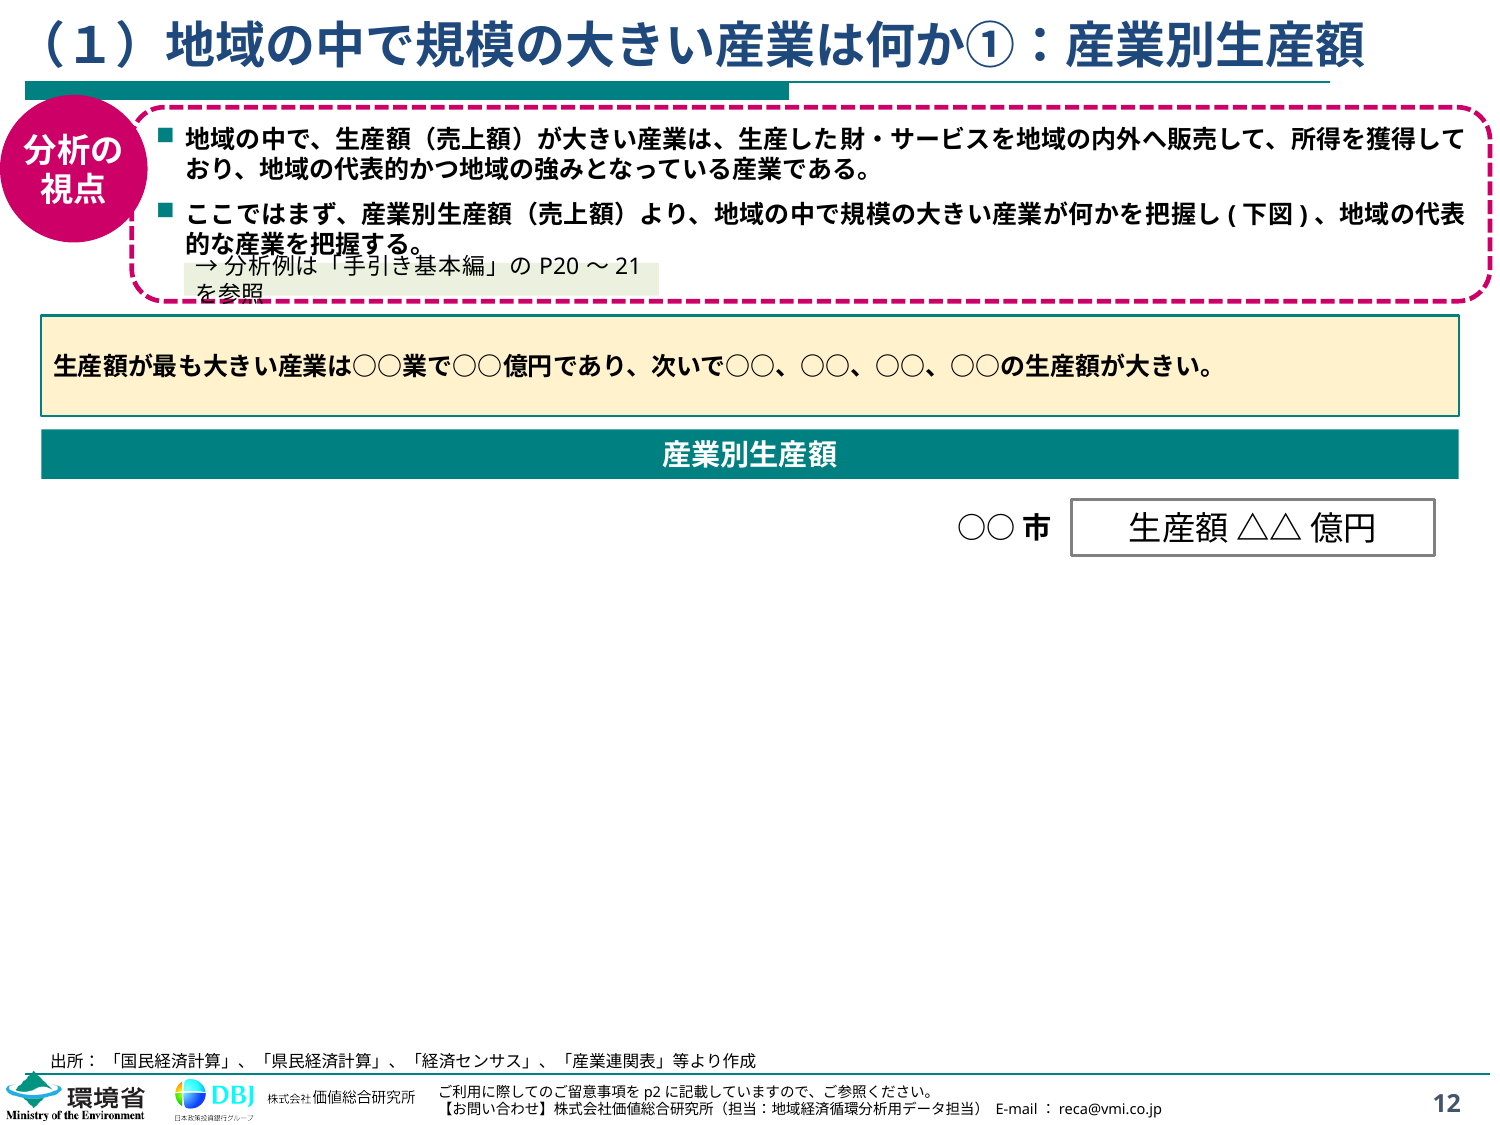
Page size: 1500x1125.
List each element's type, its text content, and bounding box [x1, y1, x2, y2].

text_box 地域の中で、生産額（売上額）が大きい産業は、生産した財・サービスを地域の内外へ販売して、所得を獲得しており、地域の代表的かつ地域の強みとなっている産業である。 ここではまず、産業別生産額（売上額）より、地域の中で規模の大きい産業が何かを把握し(下図)、地域の代表的な産業を把握する。 [131, 107, 1491, 302]
slide_number 12 [1393, 1079, 1500, 1122]
text_box →分析例は「手引き基本編」のP20～21を参照 [183, 262, 659, 296]
text_box 分析の 視点 [0, 94, 148, 243]
text_box 生産額 △△ 億円 [1071, 499, 1435, 556]
picture [2, 1071, 148, 1125]
text_box 産業別生産額 [41, 429, 1459, 479]
text_box 出所： 「国民経済計算」、「県民経済計算」、「経済センサス」、「産業連関表」等より作成 [35, 1043, 829, 1079]
picture [171, 1079, 419, 1125]
text_box ○○市 [942, 502, 1067, 552]
title （１）地域の中で規模の大きい産業は何か①：産業別生産額 [0, 0, 1491, 82]
text_box 生産額が最も大きい産業は○○業で○○億円であり、次いで○○、○○、○○、○○の生産額が大きい。 [41, 315, 1459, 416]
